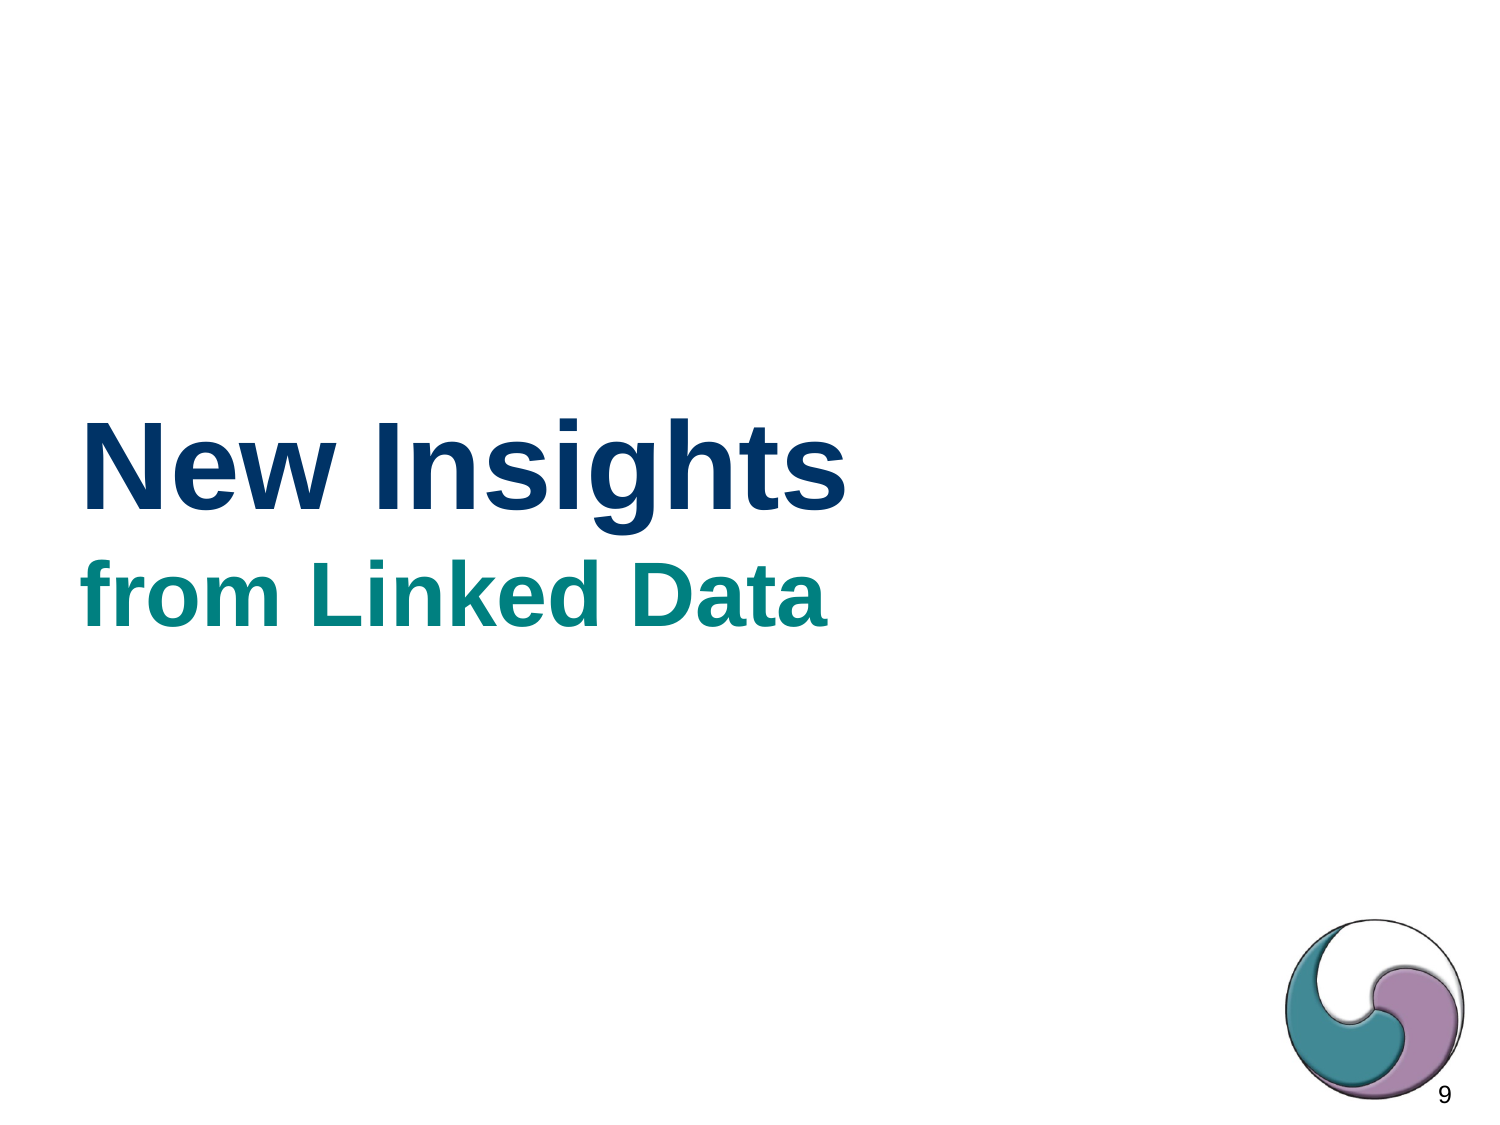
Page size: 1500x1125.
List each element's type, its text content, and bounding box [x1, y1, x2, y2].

title New Insights from Linked Data [64, 420, 1500, 609]
picture [1281, 916, 1468, 1101]
picture [1441, 1087, 1448, 1095]
